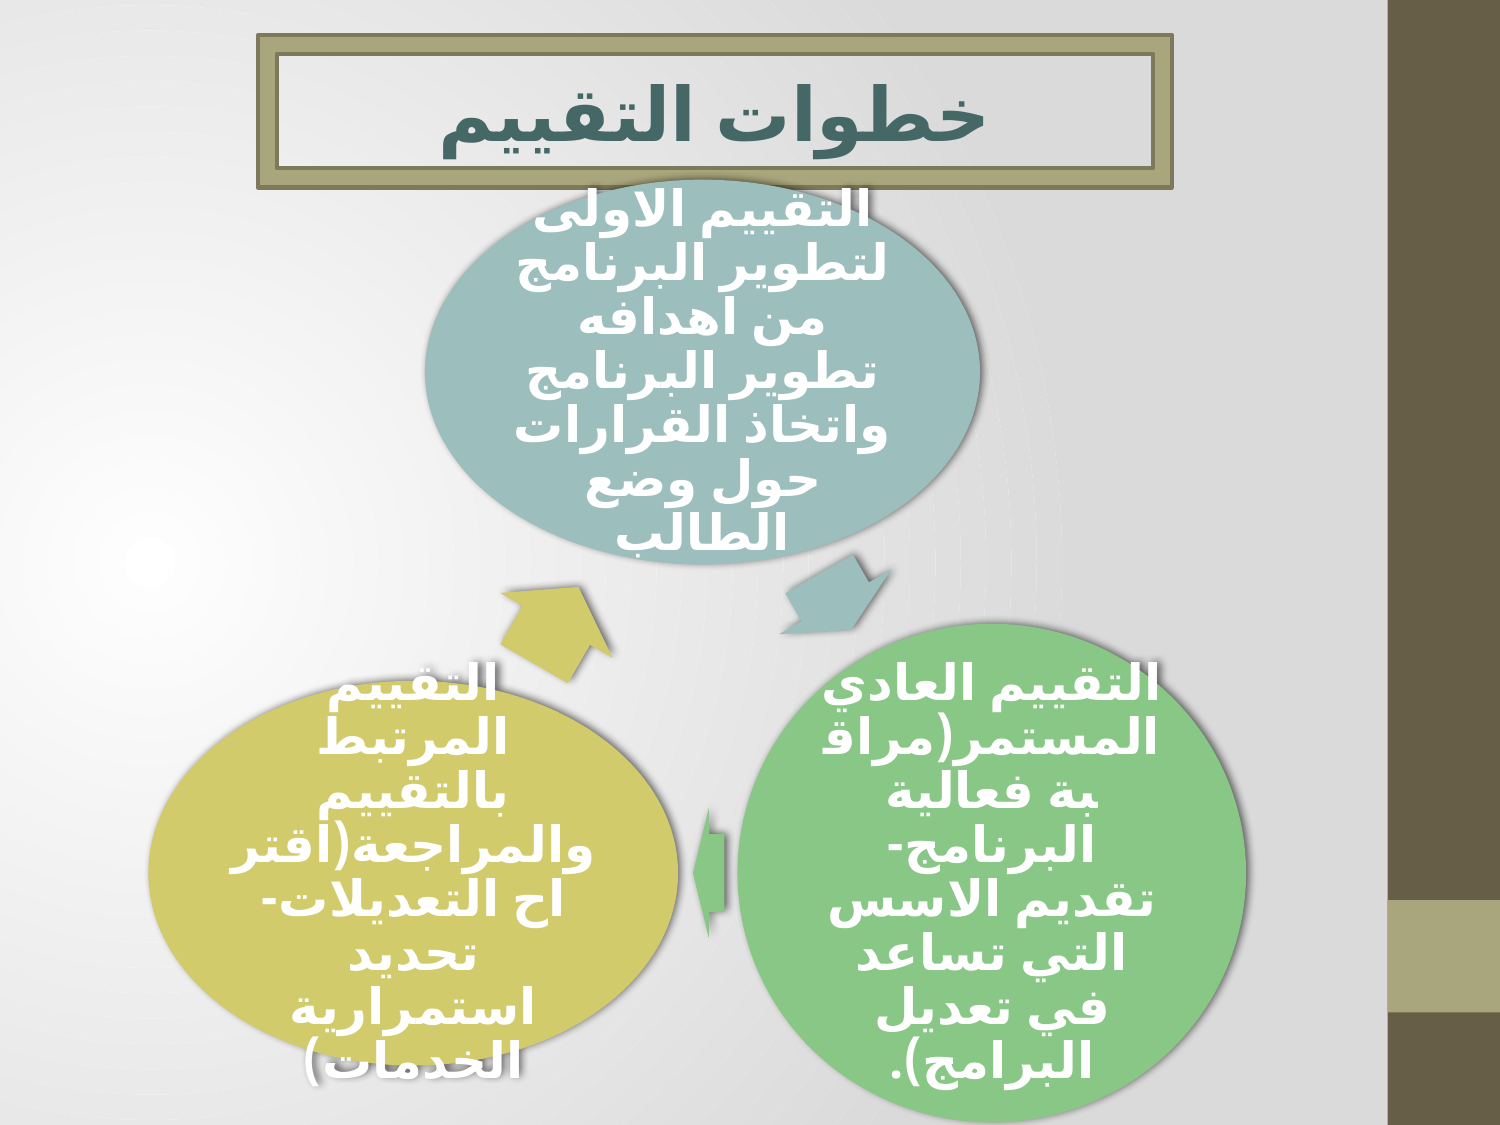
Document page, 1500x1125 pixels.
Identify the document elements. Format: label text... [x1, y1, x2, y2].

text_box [34, 207, 1360, 1095]
text_box خطوات التقييم [256, 33, 1174, 190]
